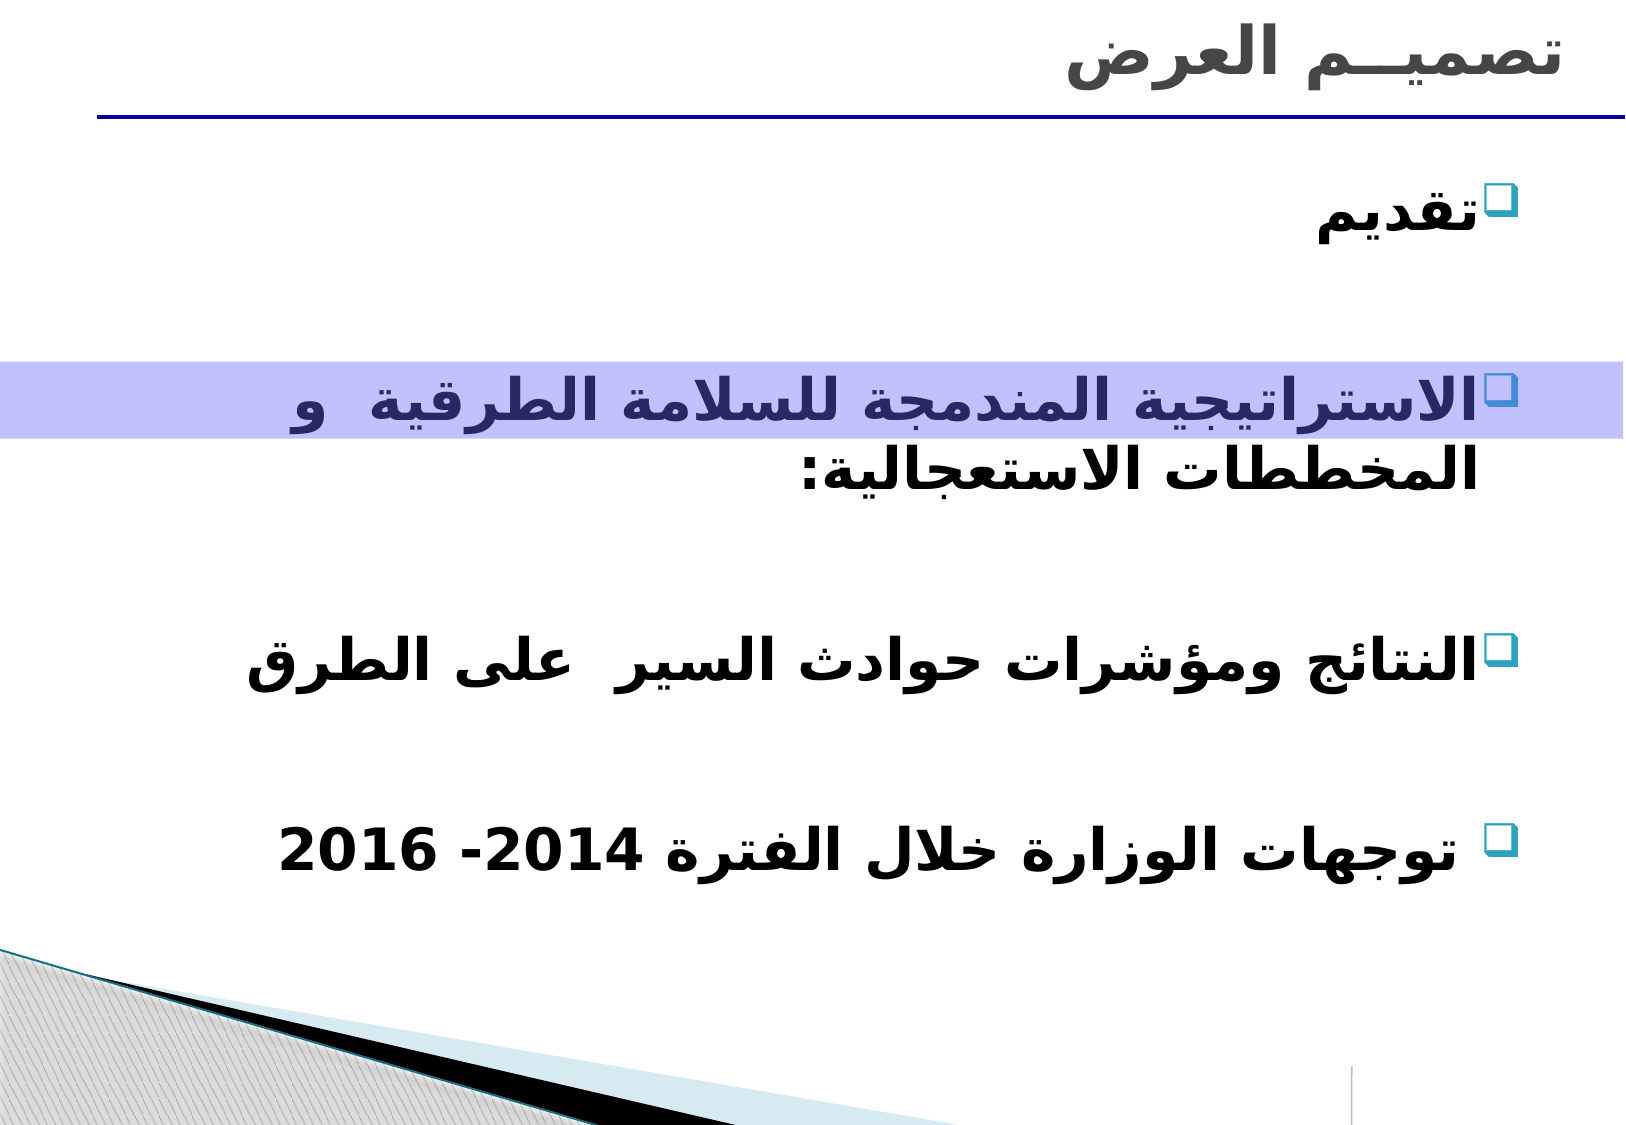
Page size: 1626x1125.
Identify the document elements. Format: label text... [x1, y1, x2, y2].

list تقديم الاستراتيجية المندمجة للسلامة الطرقية و المخططات الاستعجالية: النتائج ومؤشرات حوادث السير على الطرق توجهات الوزارة خلال الفترة 2014- 2016 [109, 163, 1556, 361]
text_box [0, 361, 1624, 439]
list تقديم الاستراتيجية المندمجة للسلامة الطرقية و المخططات الاستعجالية: النتائج ومؤشرات حوادث السير على الطرق توجهات الوزارة خلال الفترة 2014- 2016 [109, 439, 1556, 985]
title تصميــم العرض [100, 0, 1581, 96]
